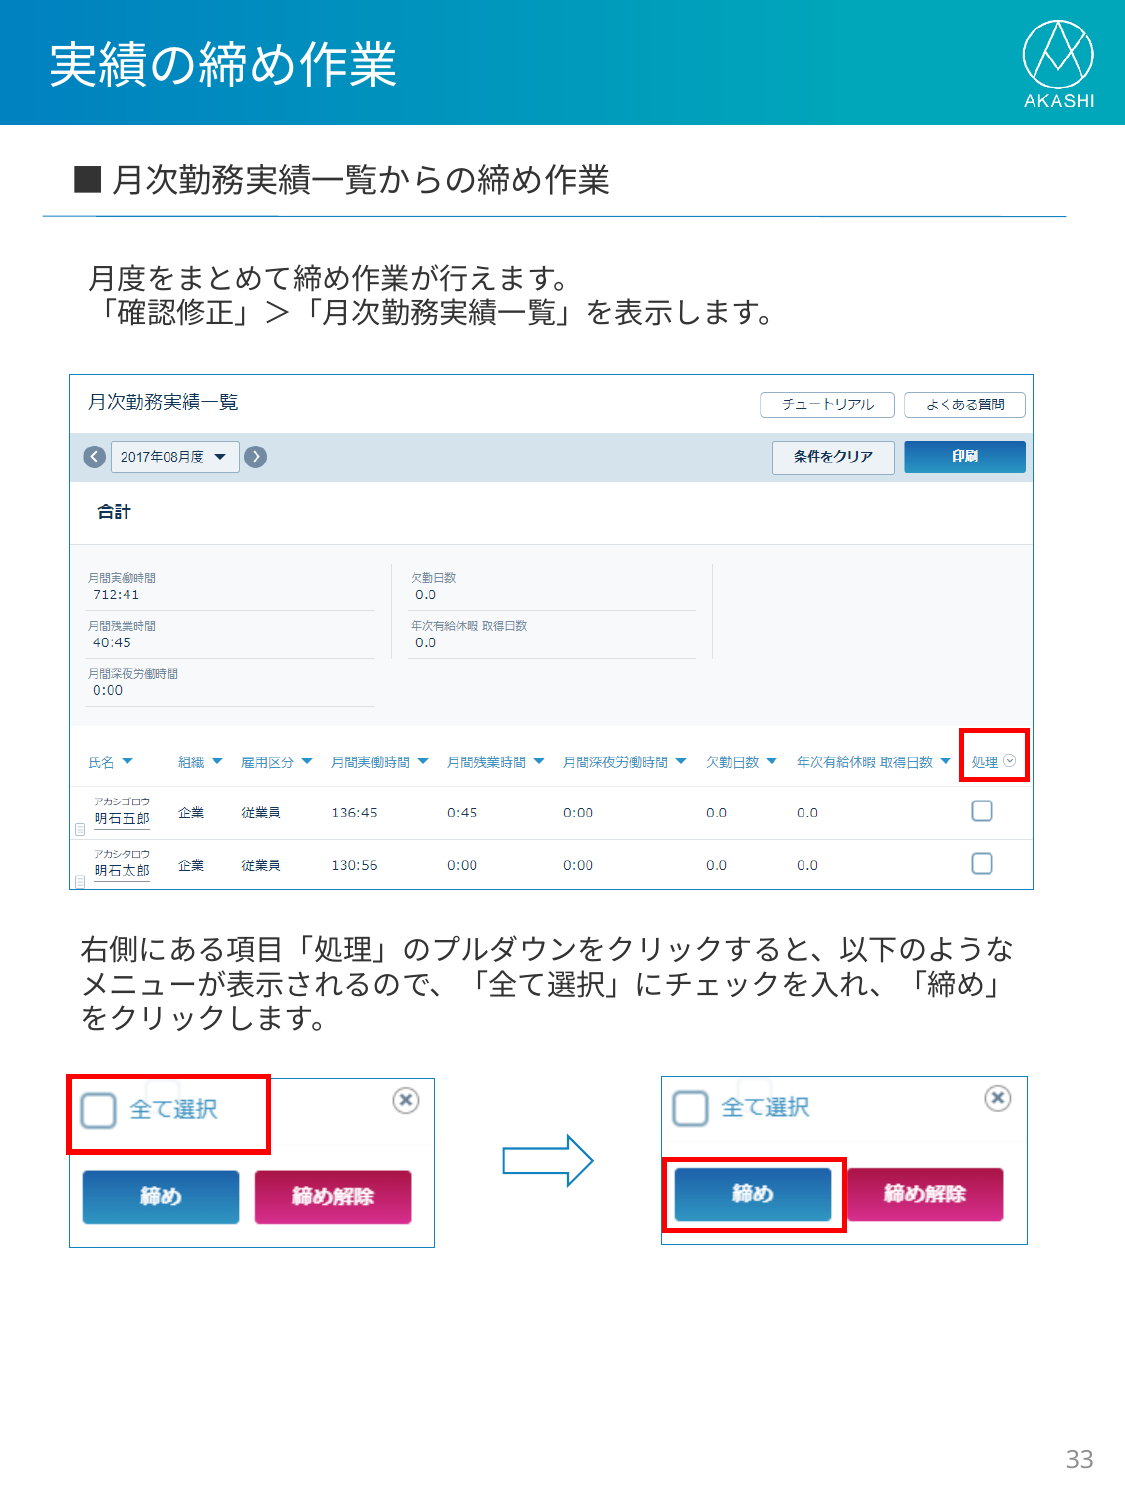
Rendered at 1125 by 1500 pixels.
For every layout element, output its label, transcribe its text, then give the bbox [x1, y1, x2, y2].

slide_number 32 [856, 1420, 1110, 1500]
text_box [502, 1133, 595, 1189]
picture [1045, 9, 1103, 117]
title 実績の締め作業 [33, 0, 1045, 123]
picture [69, 1078, 435, 1248]
text_box [68, 1075, 270, 1153]
text_box 月度をまとめて締め作業が行えます。 「確認修正」＞「月次勤務実績一覧」を表示します。 [73, 252, 1045, 338]
text_box ■月次勤務実績一覧からの締め作業 [56, 151, 1034, 207]
text_box 右側にある項目「処理」のプルダウンをクリックすると、以下のようなメニューが表示されるので、「全て選択」にチェックを入れ、「締め」をクリックします。 [65, 923, 1037, 1044]
picture [69, 374, 1034, 890]
picture [661, 1076, 1028, 1245]
